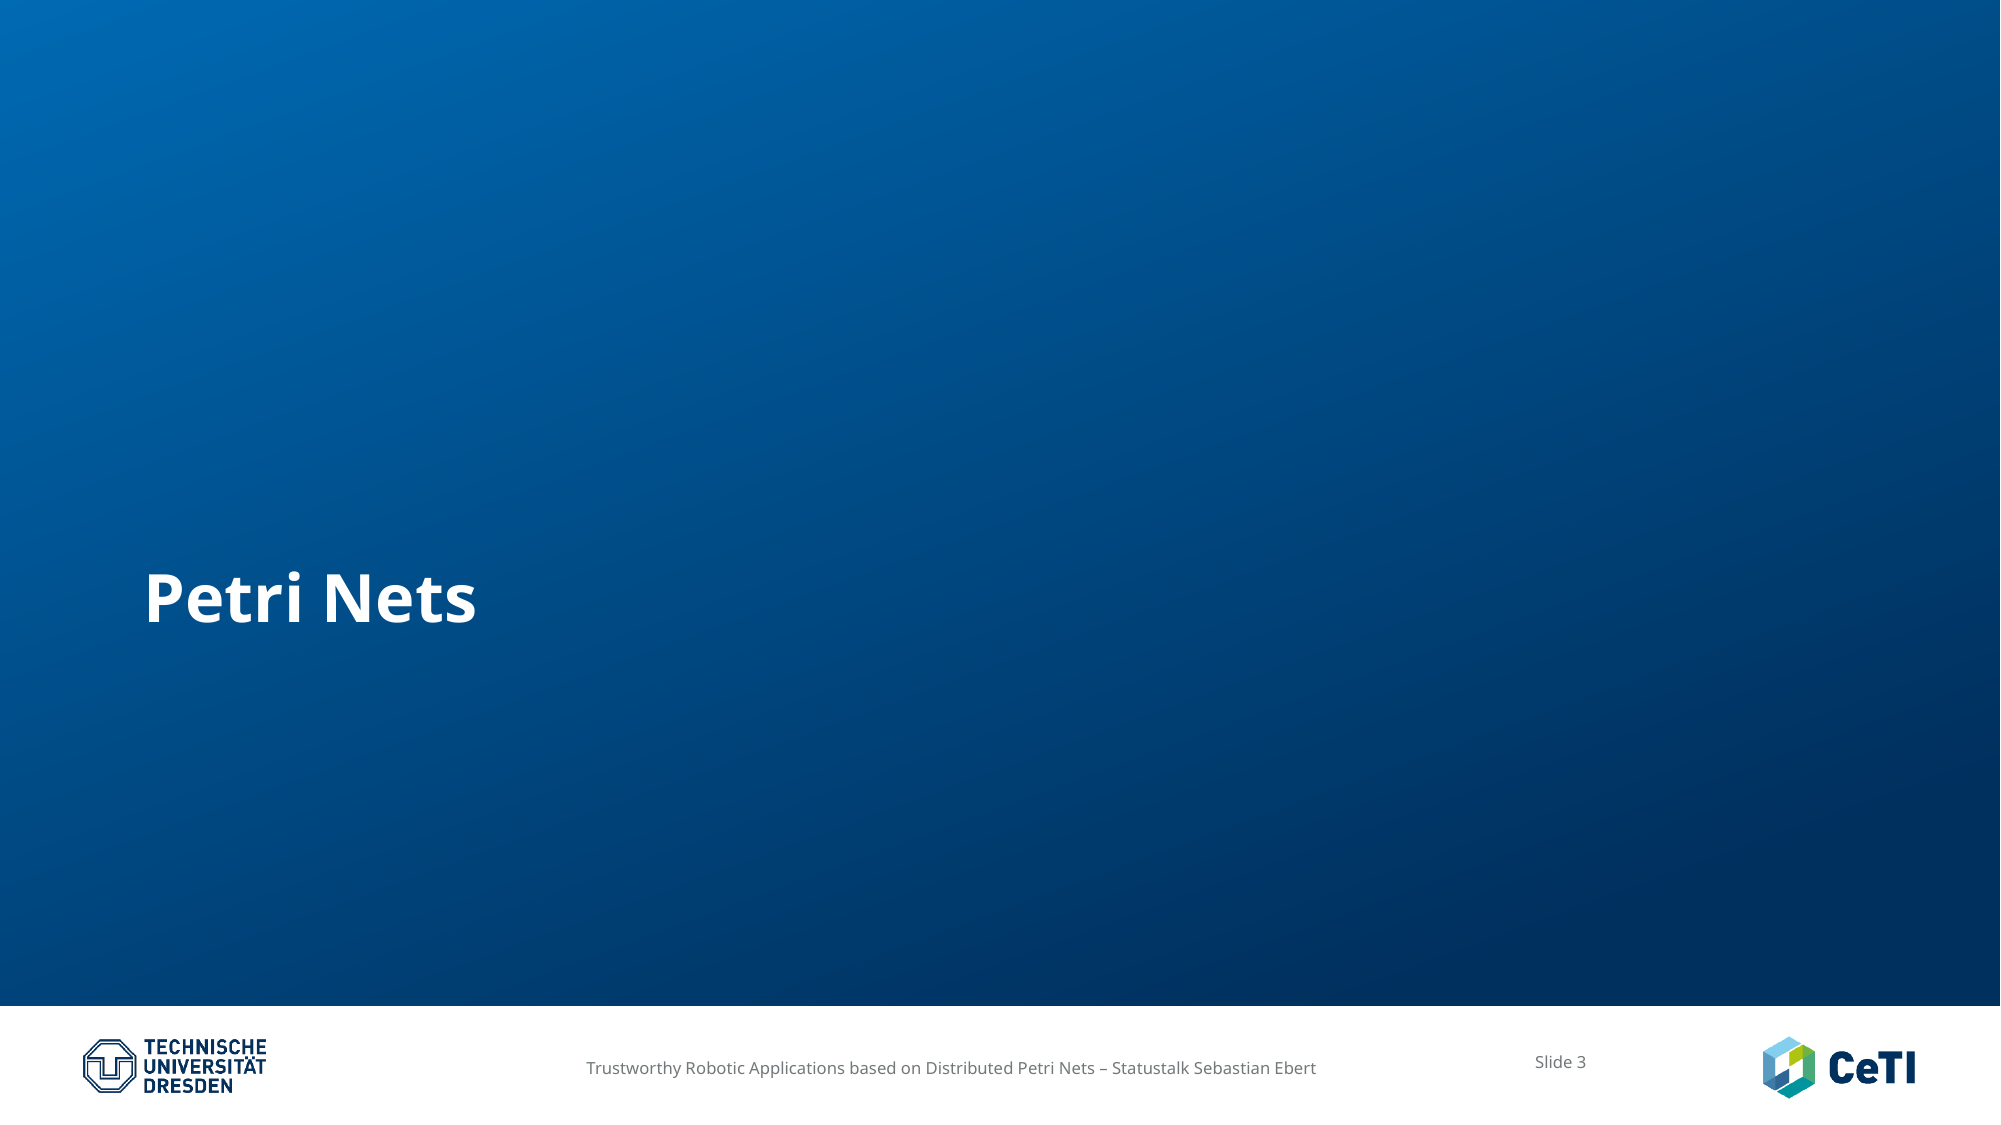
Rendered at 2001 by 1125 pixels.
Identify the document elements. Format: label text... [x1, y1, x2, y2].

picture [83, 1039, 266, 1093]
picture [1762, 1036, 1977, 1101]
title Petri Nets [143, 555, 1880, 753]
